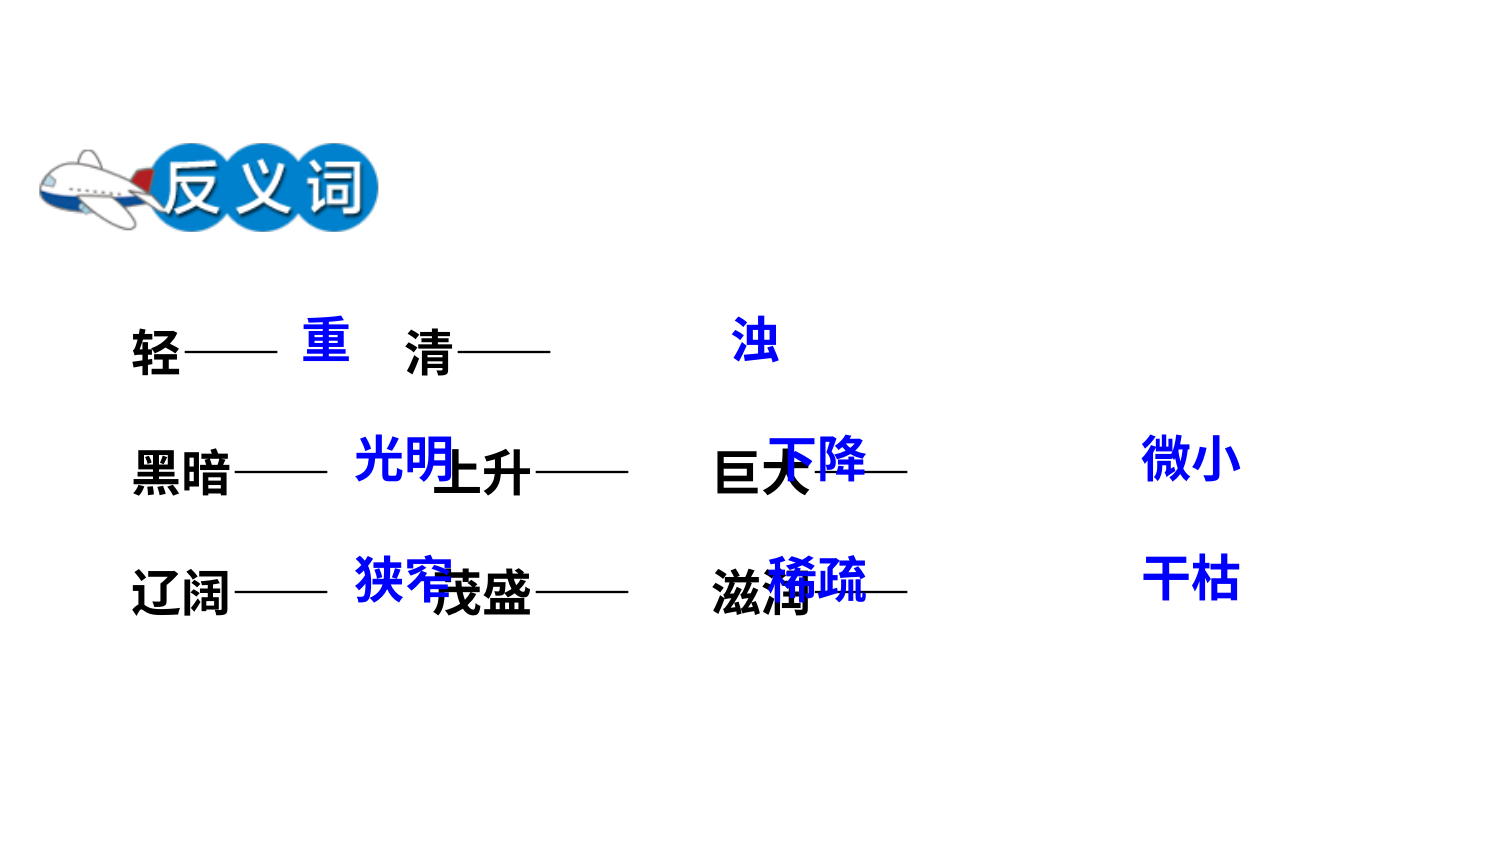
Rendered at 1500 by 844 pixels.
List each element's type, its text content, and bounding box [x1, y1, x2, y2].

picture [35, 141, 386, 237]
text_box 稀疏 [753, 541, 914, 617]
text_box 浊 [715, 301, 831, 377]
text_box 狭窄 [339, 541, 489, 617]
text_box 干枯 [1127, 538, 1288, 614]
text_box 光明 [339, 420, 501, 495]
text_box 重 [287, 301, 403, 377]
text_box 微小 [1127, 420, 1288, 495]
text_box 轻—— 清—— 黑暗—— 上升—— 巨大—— 辽阔—— 茂盛—— 滋润—— [116, 254, 1289, 630]
text_box 下降 [753, 420, 914, 495]
